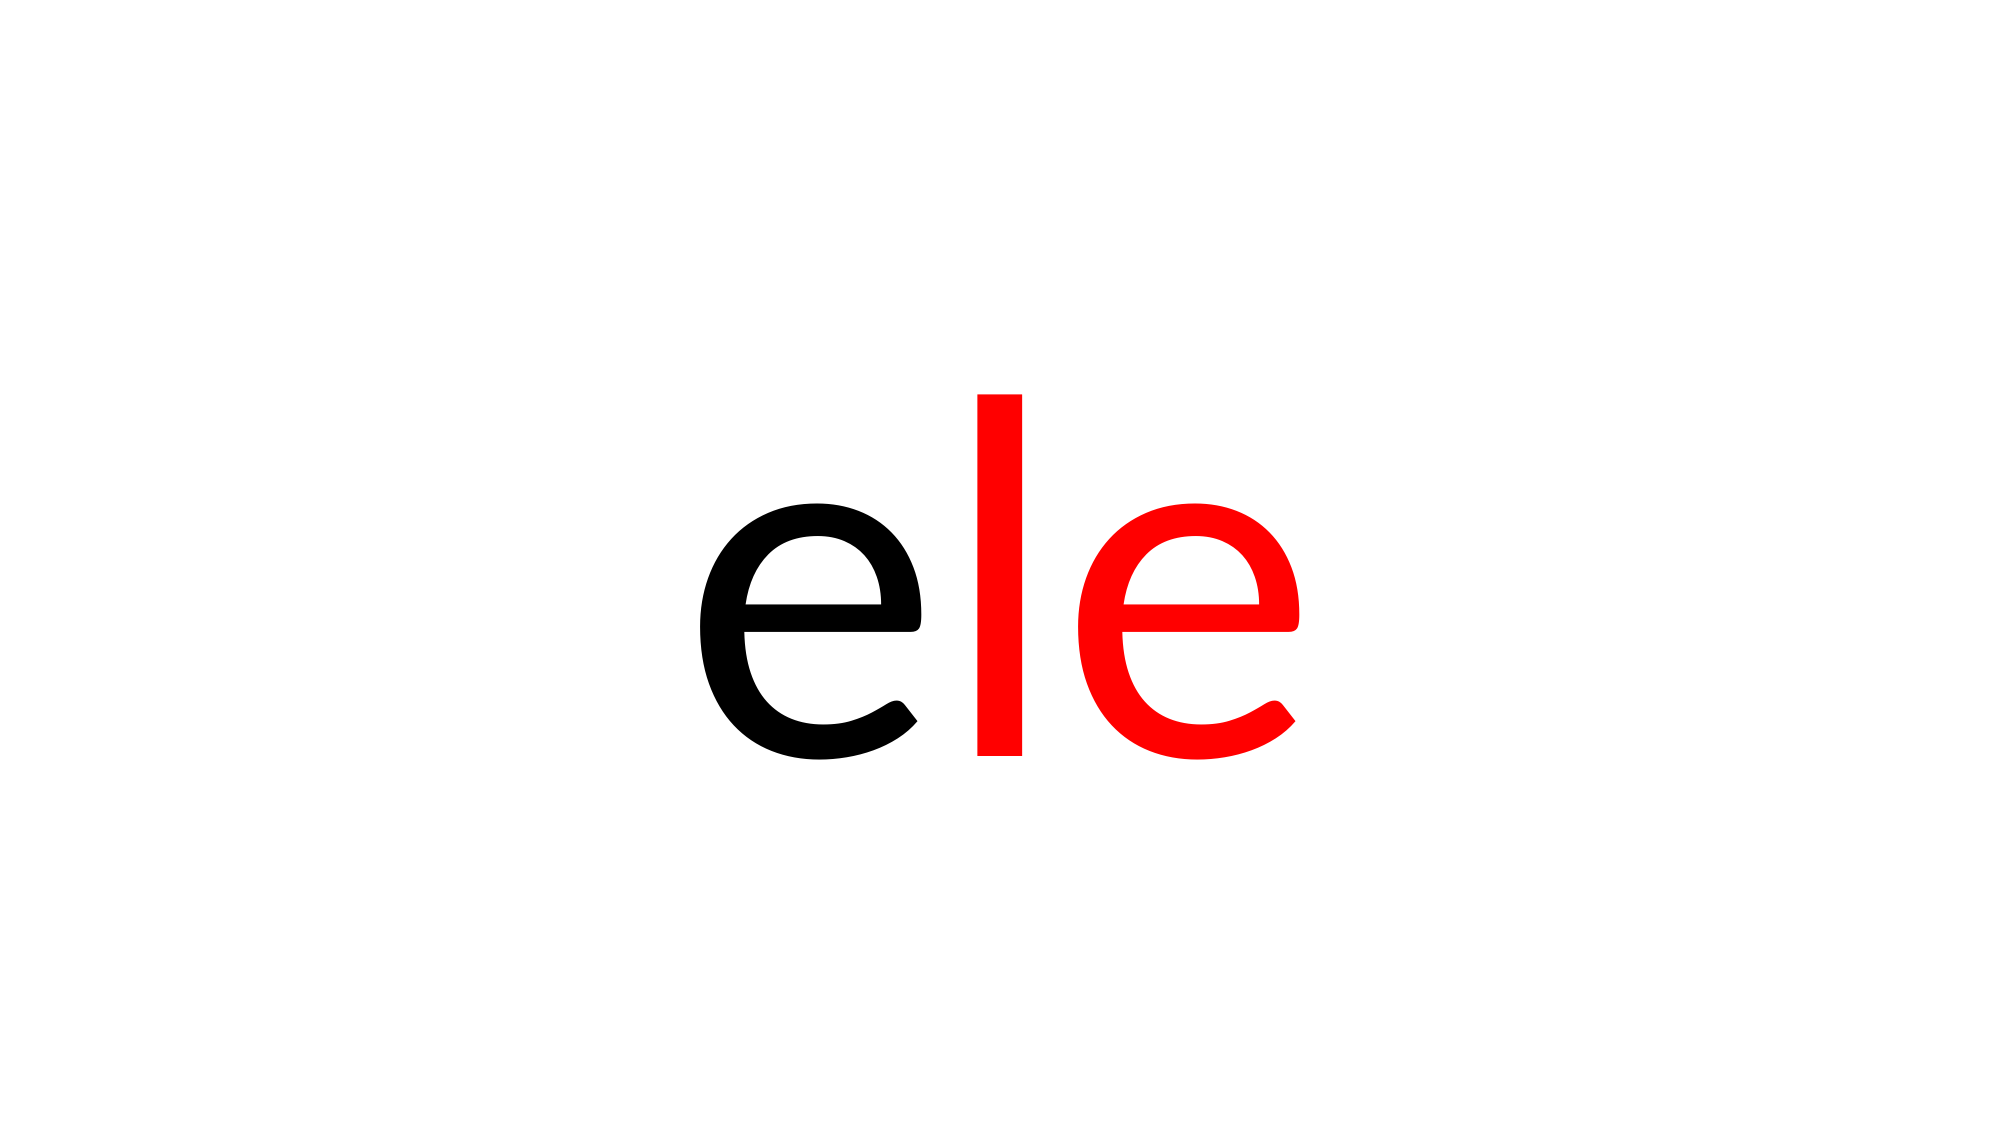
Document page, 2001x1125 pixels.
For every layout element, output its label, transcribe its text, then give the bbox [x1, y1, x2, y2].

list ele [137, 299, 1863, 1014]
